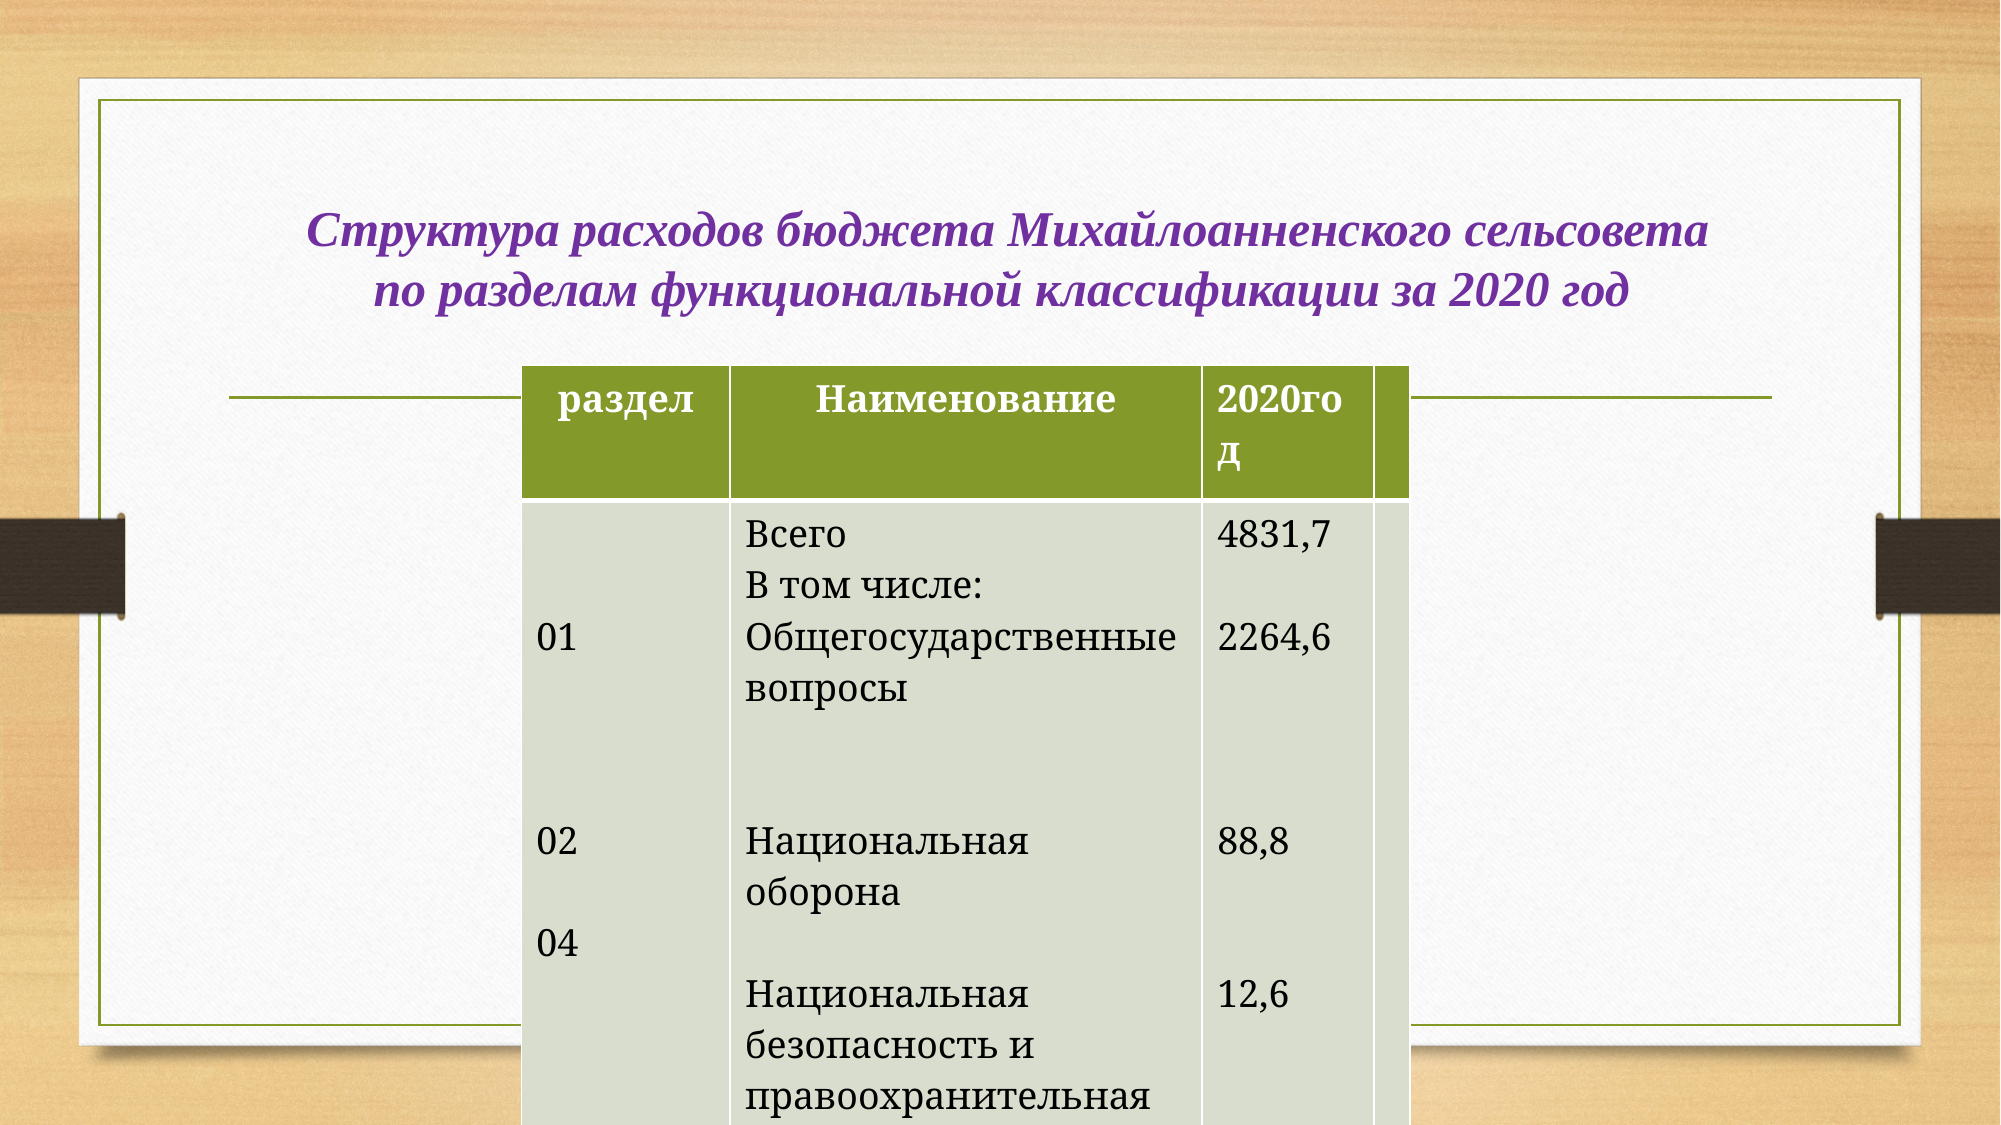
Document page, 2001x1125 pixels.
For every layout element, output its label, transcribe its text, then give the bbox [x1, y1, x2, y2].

table_cell Всего В том числе: Общегосударственные вопросы Национальная оборона Национальная безопасность и правоохранительная деятельность Культура, Кинематография [731, 503, 1201, 1125]
table_cell [1375, 503, 1409, 1125]
table_header [1375, 366, 1409, 498]
table_header раздел [522, 366, 729, 498]
picture [0, 0, 2001, 1125]
table_header 2020год [1203, 366, 1373, 498]
title Структура расходов бюджета Михайлоанненского сельсовета по разделам функциональной классификации за 2020 год [232, 250, 1783, 383]
table_header Наименование [731, 366, 1201, 498]
table_cell 4831,7 2264,6 88,8 12,6 1080,5 [1203, 503, 1373, 1125]
table_cell 01 02 04 08 [522, 503, 729, 1125]
